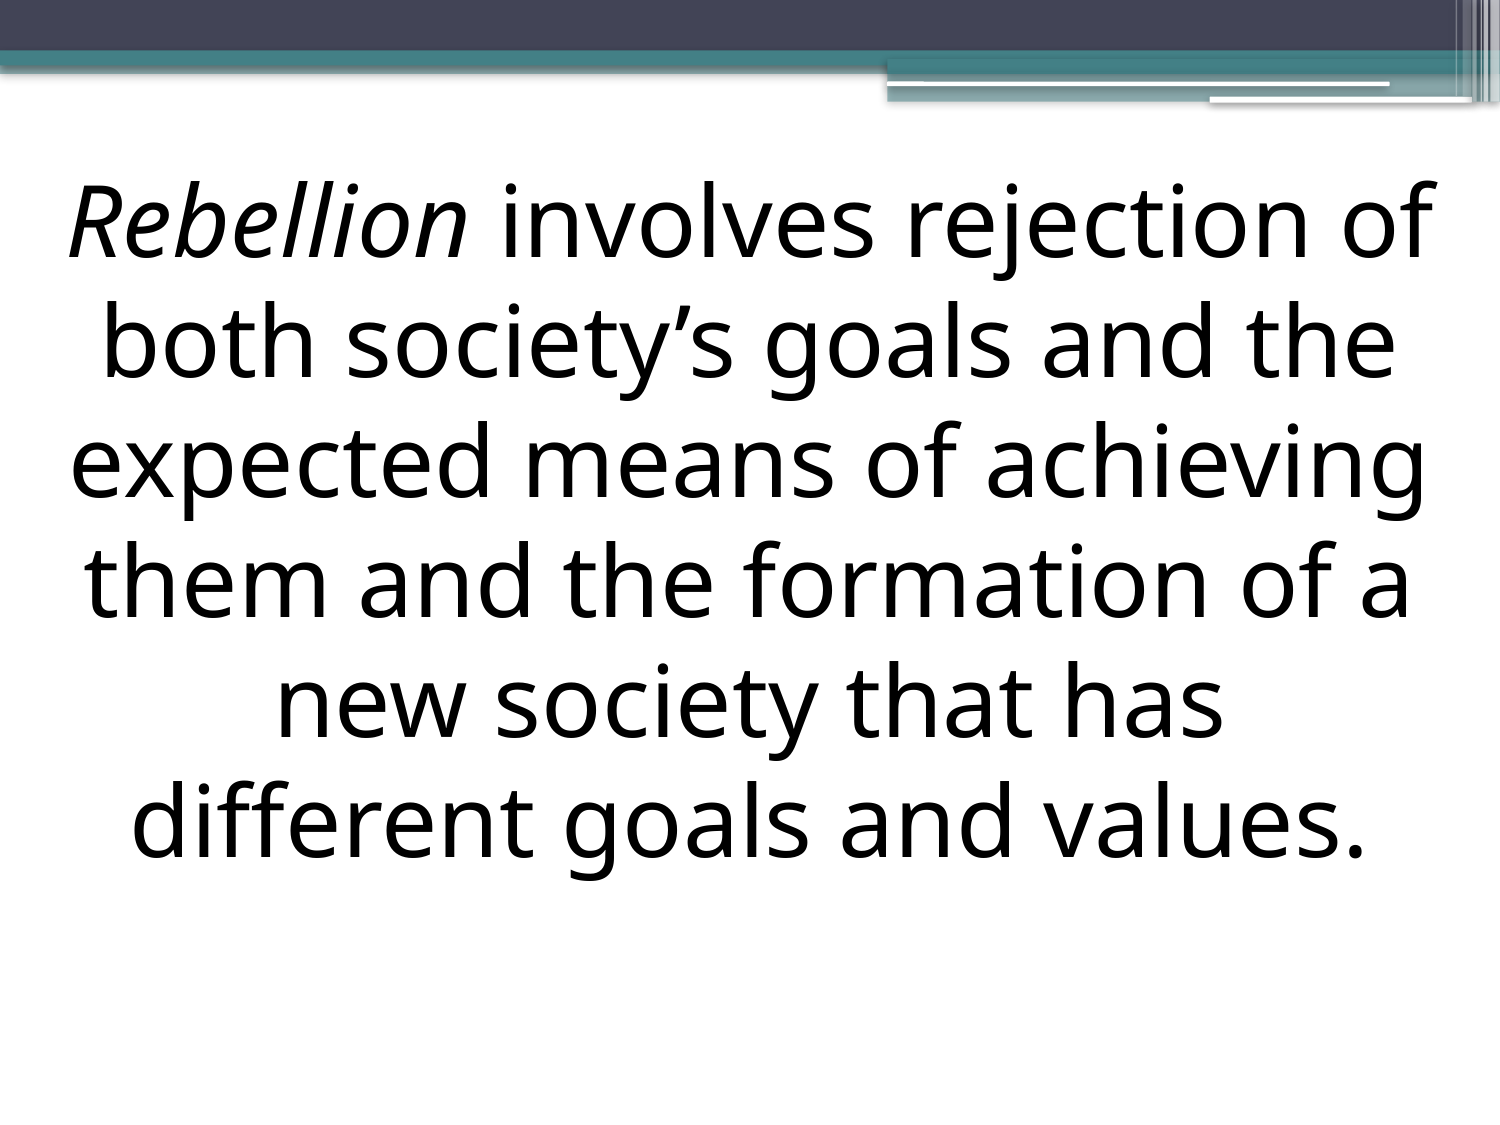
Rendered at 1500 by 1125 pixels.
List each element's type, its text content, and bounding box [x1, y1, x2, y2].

text_box Rebellion involves rejection of both society’s goals and the expected means of achieving them and the formation of a new society that has different goals and values. [50, 149, 1450, 885]
